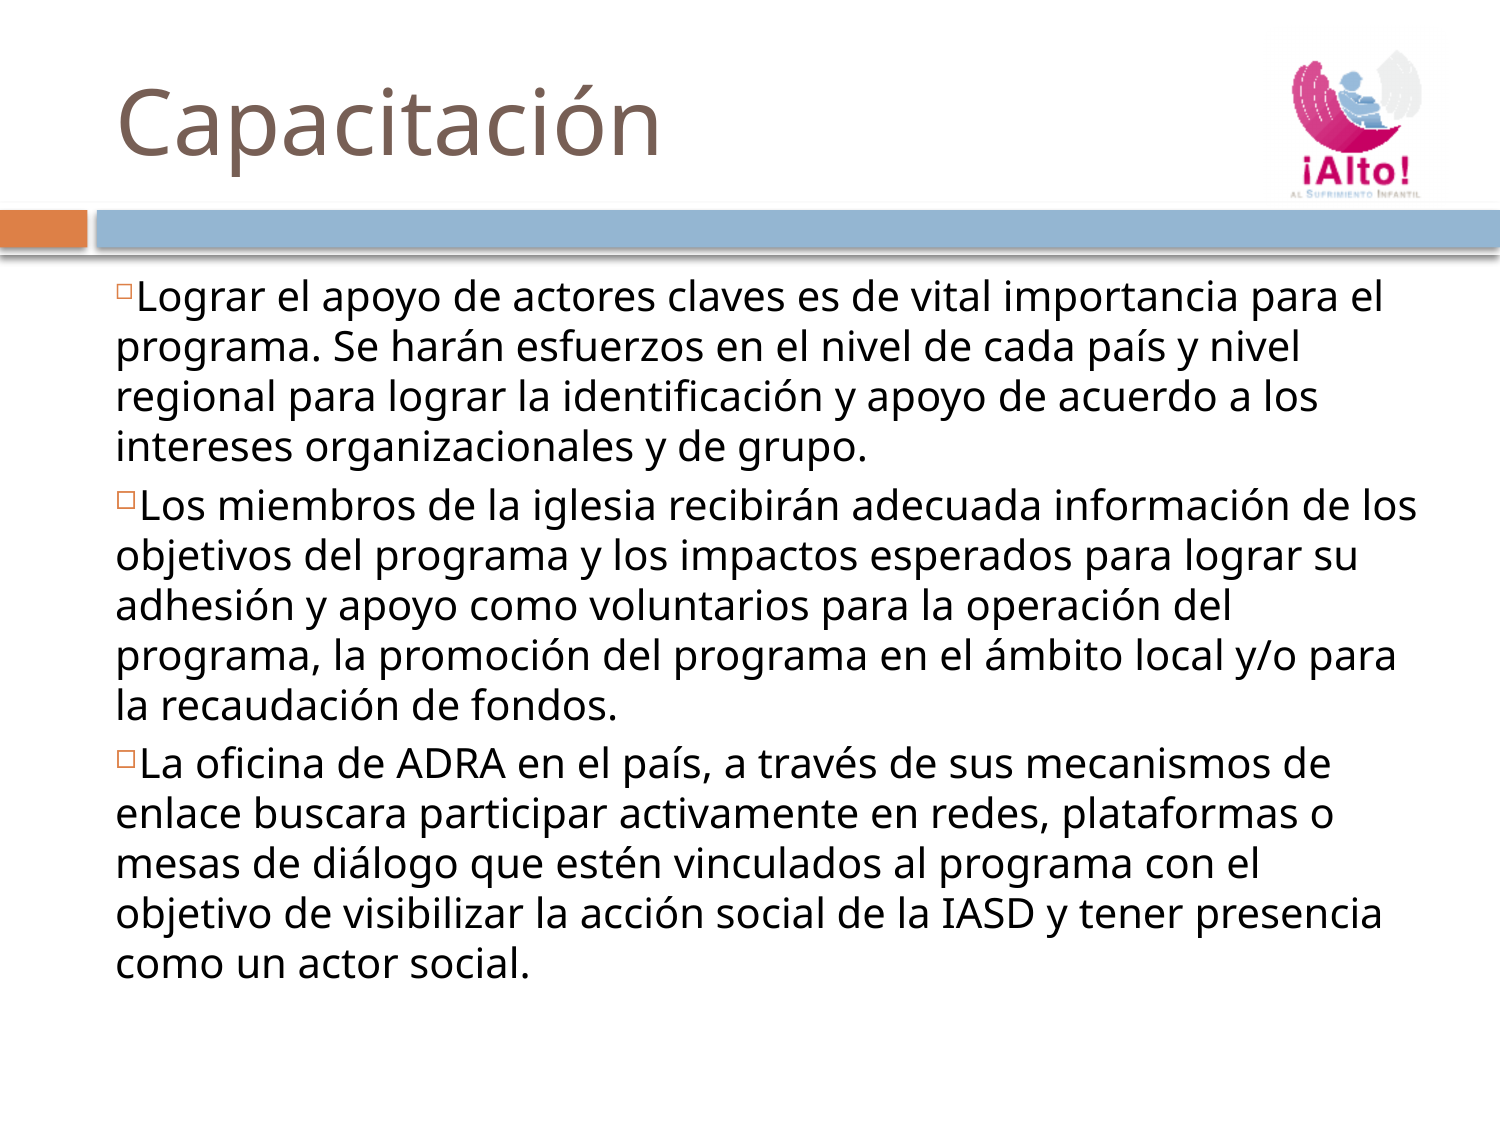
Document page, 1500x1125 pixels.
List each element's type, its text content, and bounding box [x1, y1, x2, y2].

picture [1262, 24, 1451, 213]
list Lograr el apoyo de actores claves es de vital importancia para el programa. Se harán esfuerzos en el nivel de cada país y nivel regional para lograr la identificación y apoyo de acuerdo a los intereses organizacionales y de grupo. Los miembros de la iglesia recibirán adecuada información de los objetivos del programa y los impactos esperados para lograr su adhesión y apoyo como voluntarios para la operación del programa, la promoción del programa en el ámbito local y/o para la recaudación de fondos. La oficina de ADRA en el país, a través de sus mecanismos de enlace buscara participar activamente en redes, plataformas o mesas de diálogo que estén vinculados al programa con el objetivo de visibilizar la acción social de la IASD y tener presencia como un actor social. [100, 262, 1438, 1000]
title Capacitación [100, 37, 1256, 200]
